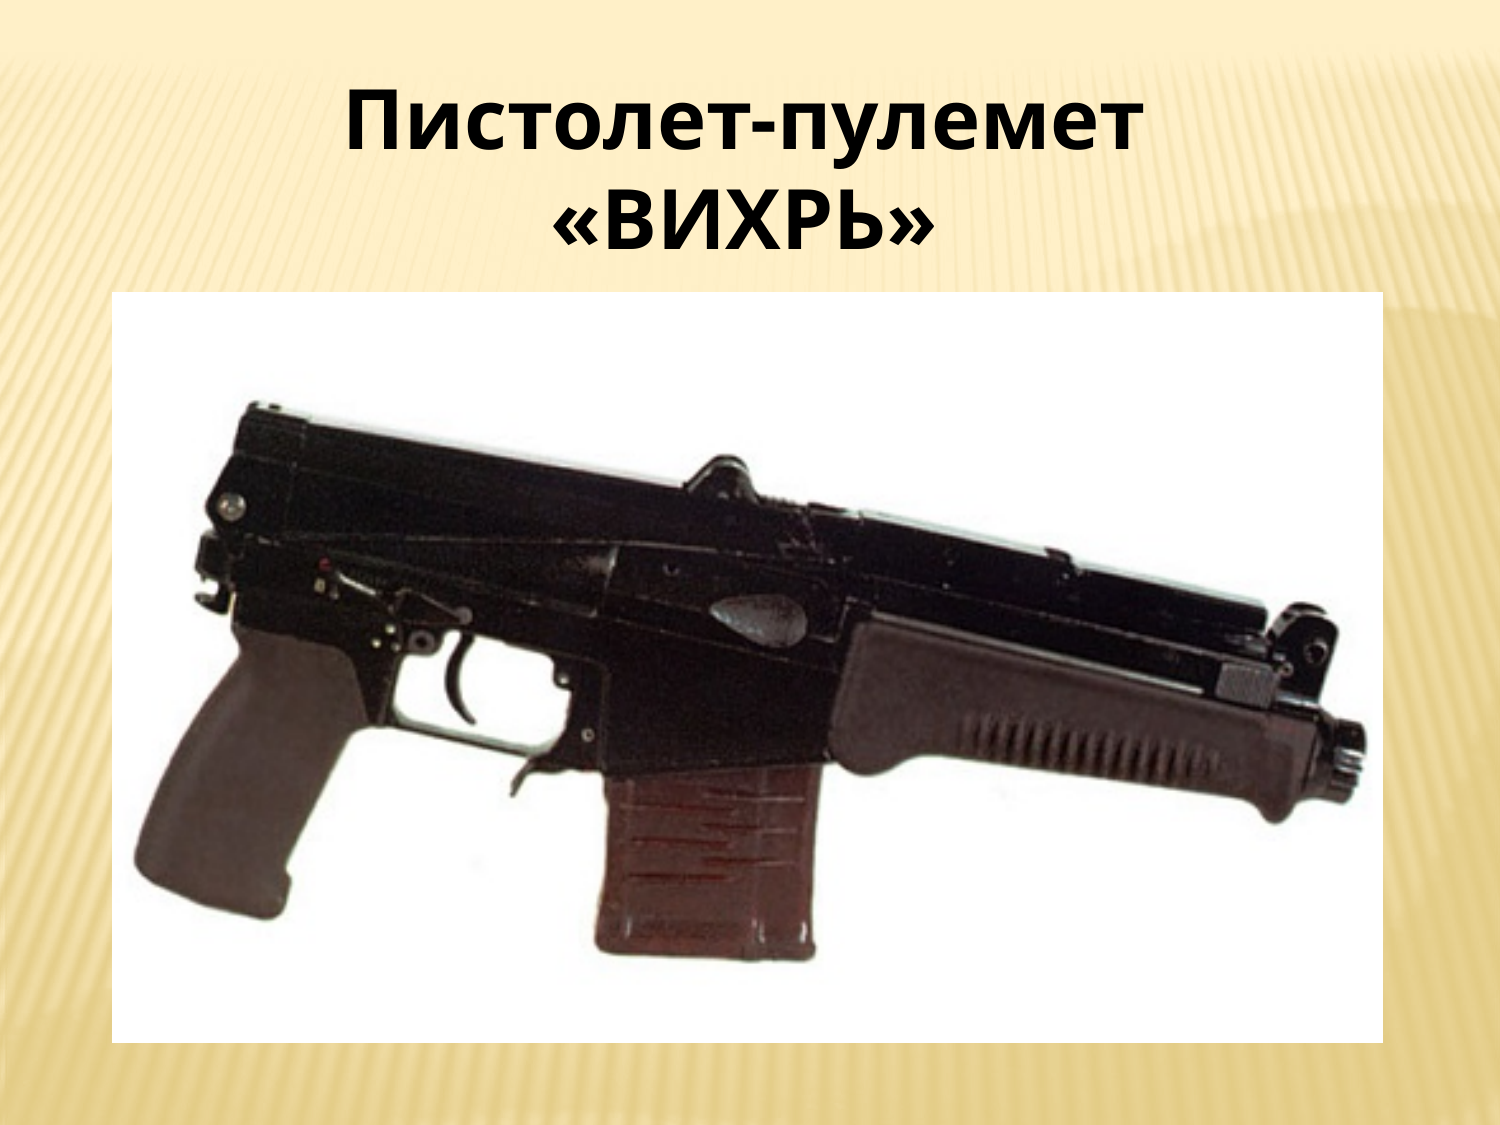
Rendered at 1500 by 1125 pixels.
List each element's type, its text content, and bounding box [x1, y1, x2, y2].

text_box Пистолет-пулемет «ВИХРЬ» [281, 58, 1208, 274]
picture [111, 292, 1384, 1043]
